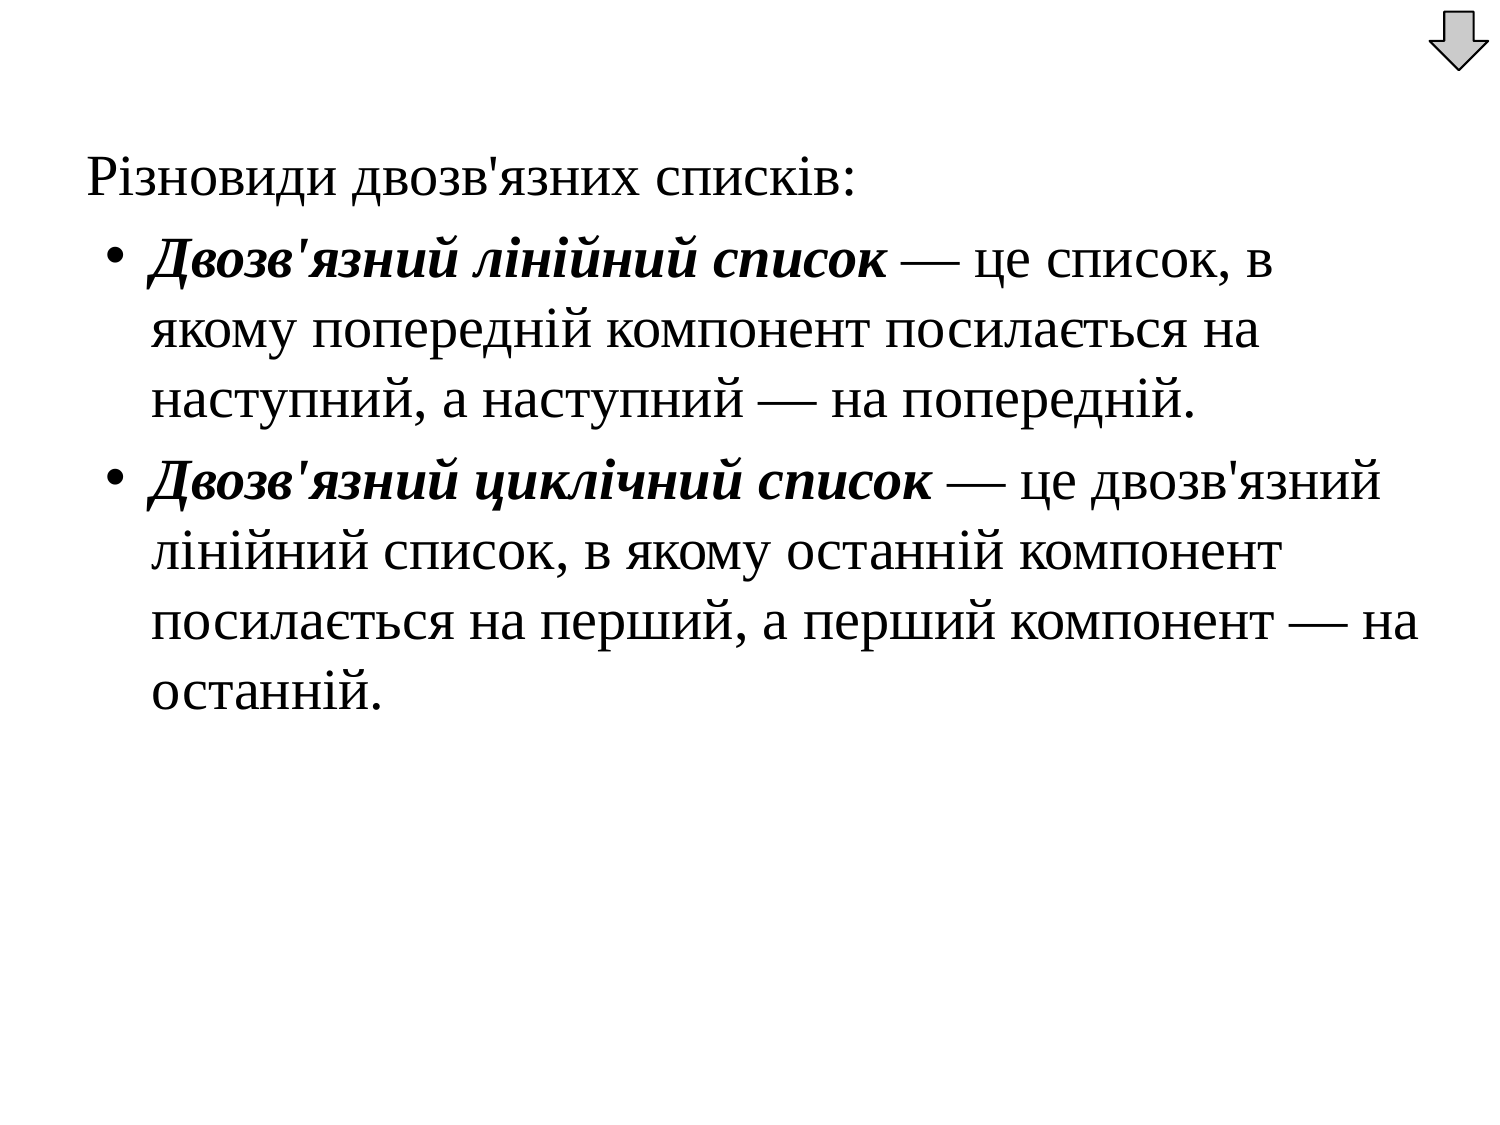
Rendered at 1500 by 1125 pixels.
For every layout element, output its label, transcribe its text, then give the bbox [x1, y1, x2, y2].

list Різновиди двозв'язних списків: Двозв'язний лінійний список — це список, в якому попередній компонент посилається на наступний, а наступний — на попередній. Двозв'язний циклічний список — це двозв'язний лінійний список, в якому останній компонент посилається на перший, а перший компонент — на останній. [0, 137, 1459, 1094]
text_box [1429, 11, 1489, 71]
